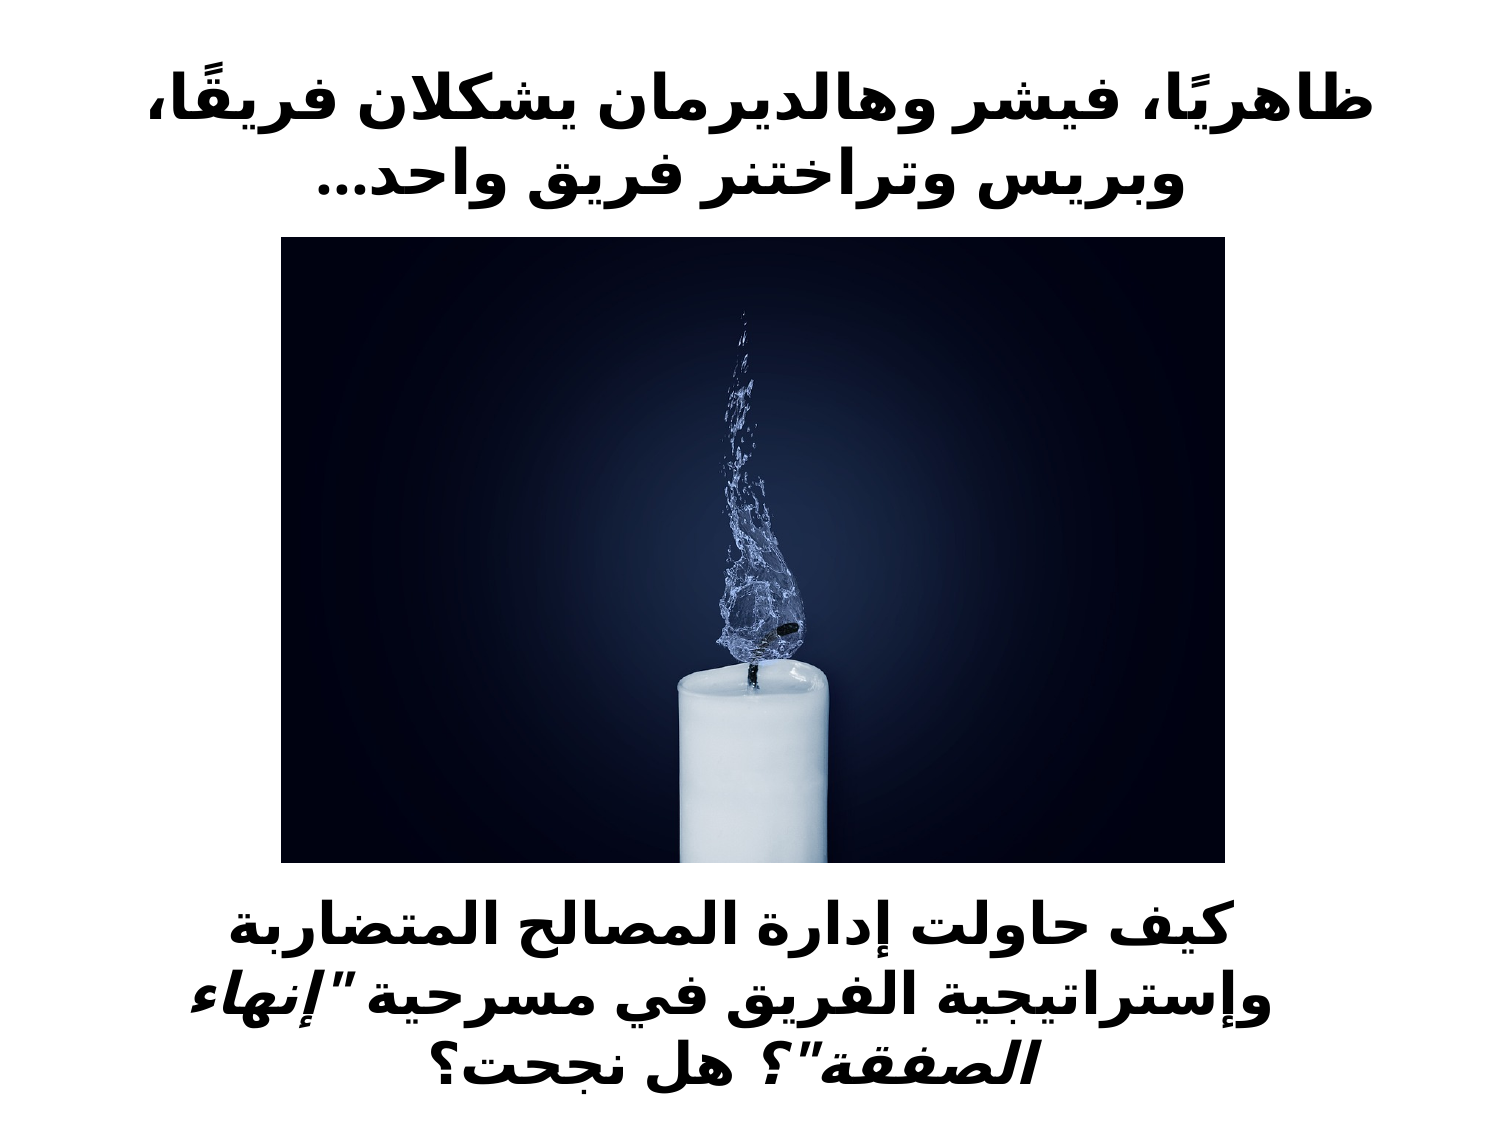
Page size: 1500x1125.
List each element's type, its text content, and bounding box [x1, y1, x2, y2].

list كيف حاولت إدارة المصالح المتضاربة وإستراتيجية الفريق في مسرحية "إنهاء الصفقة"؟ هل نجحت؟ [99, 879, 1363, 1125]
text_box ظاهريًا، فيشر وهالديرمان يشكلان فريقًا، وبريس وتراختنر فريق واحد... [80, 49, 1425, 215]
picture [281, 237, 1226, 863]
